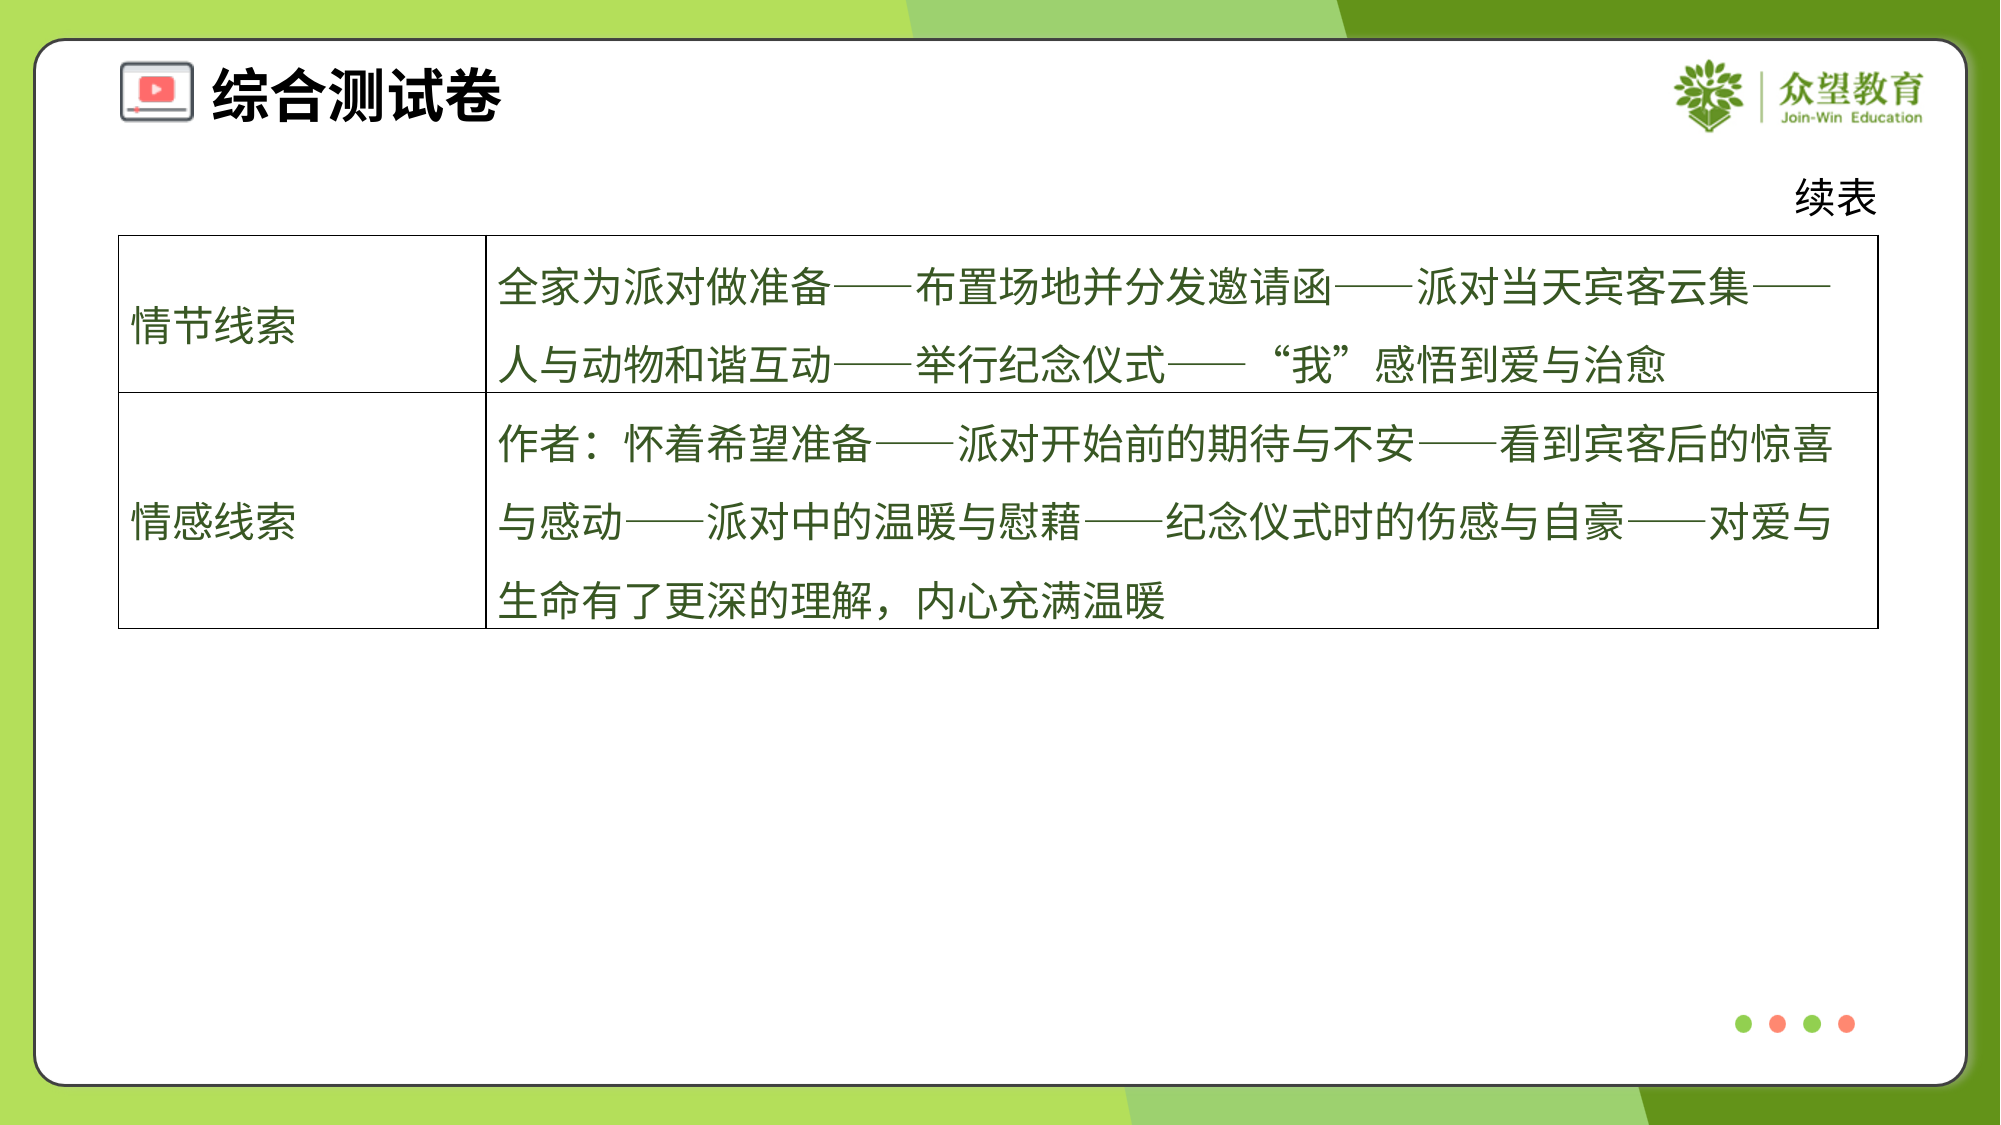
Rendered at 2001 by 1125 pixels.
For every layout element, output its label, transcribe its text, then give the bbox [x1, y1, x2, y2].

table_header 全家为派对做准备——布置场地并分发邀请函——派对当天宾客云集——人与动物和谐互动——举行纪念仪式——“我”感悟到爱与治愈 [487, 236, 1877, 392]
picture [0, 0, 2000, 1125]
table_cell 情感线索 [119, 393, 485, 628]
table_cell 作者：怀着希望准备——派对开始前的期待与不安——看到宾客后的惊喜与感动——派对中的温暖与慰藉——纪念仪式时的伤感与自豪——对爱与生命有了更深的理解，内心充满温暖 [487, 393, 1877, 628]
table_header 情节线索 [119, 236, 485, 392]
text_box 续表 [1461, 146, 1878, 222]
